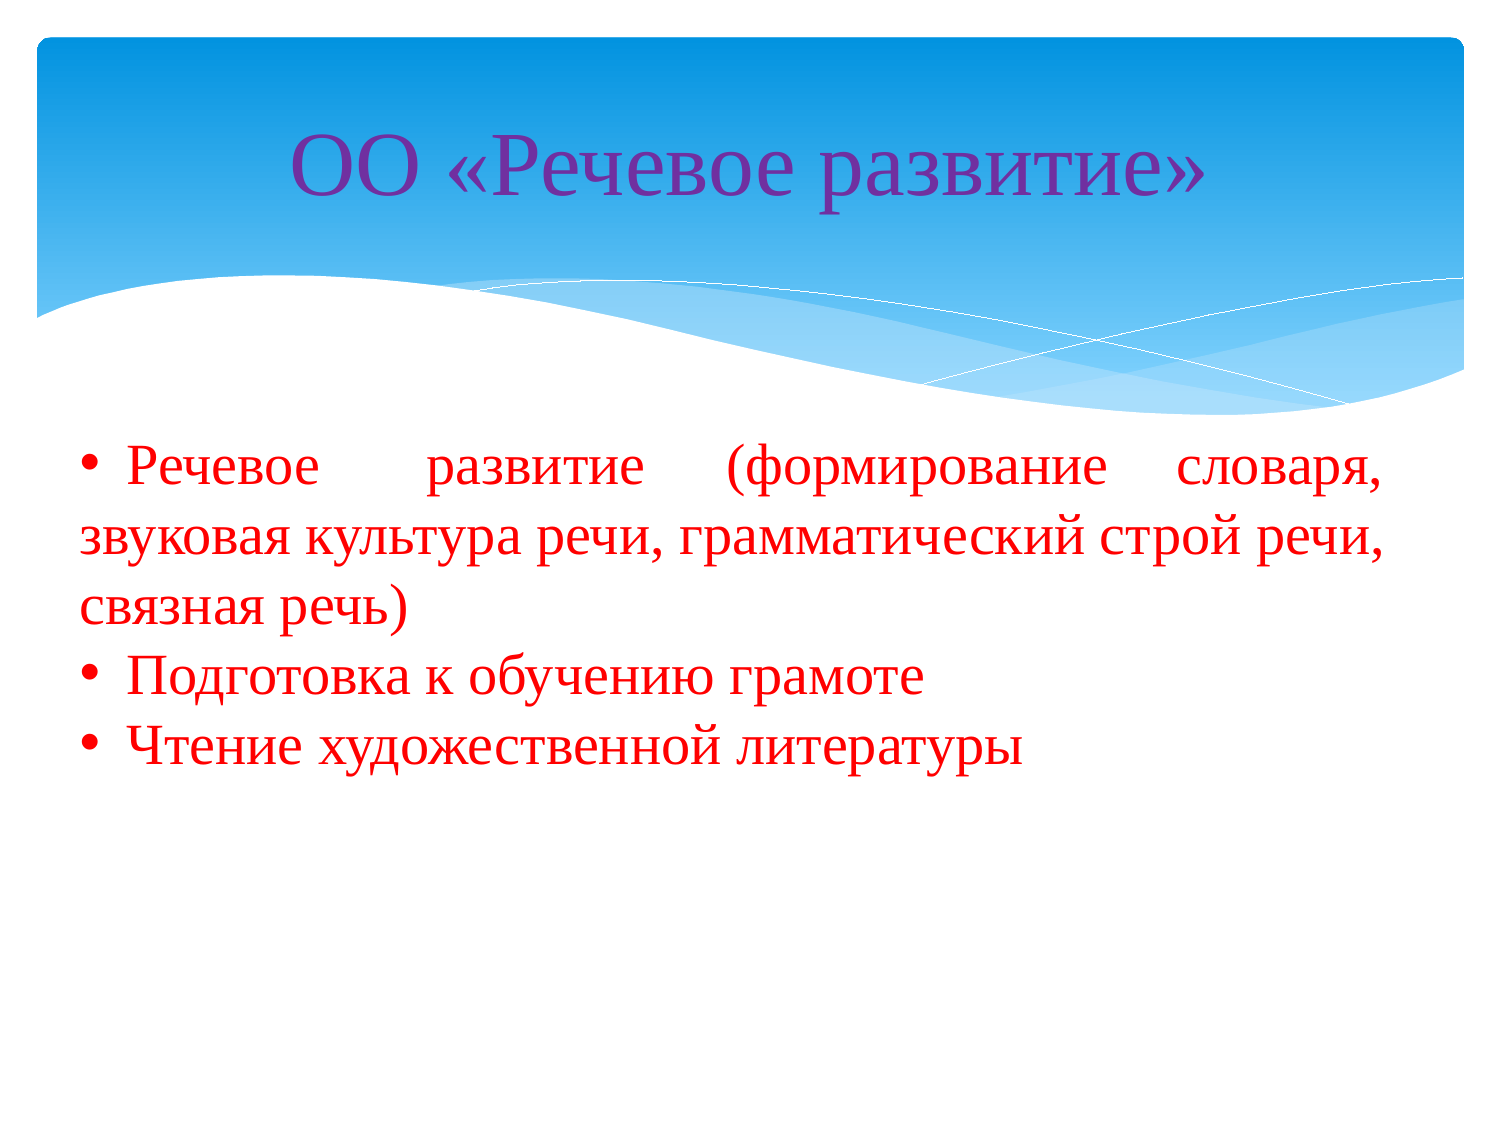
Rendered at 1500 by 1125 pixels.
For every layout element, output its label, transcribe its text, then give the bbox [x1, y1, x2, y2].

text_box Речевое развитие (формирование словаря, звуковая культура речи, грамматический строй речи, связная речь) Подготовка к обучению грамоте Чтение художественной литературы [64, 418, 1436, 784]
title ОО «Речевое развитие» [75, 55, 1425, 261]
